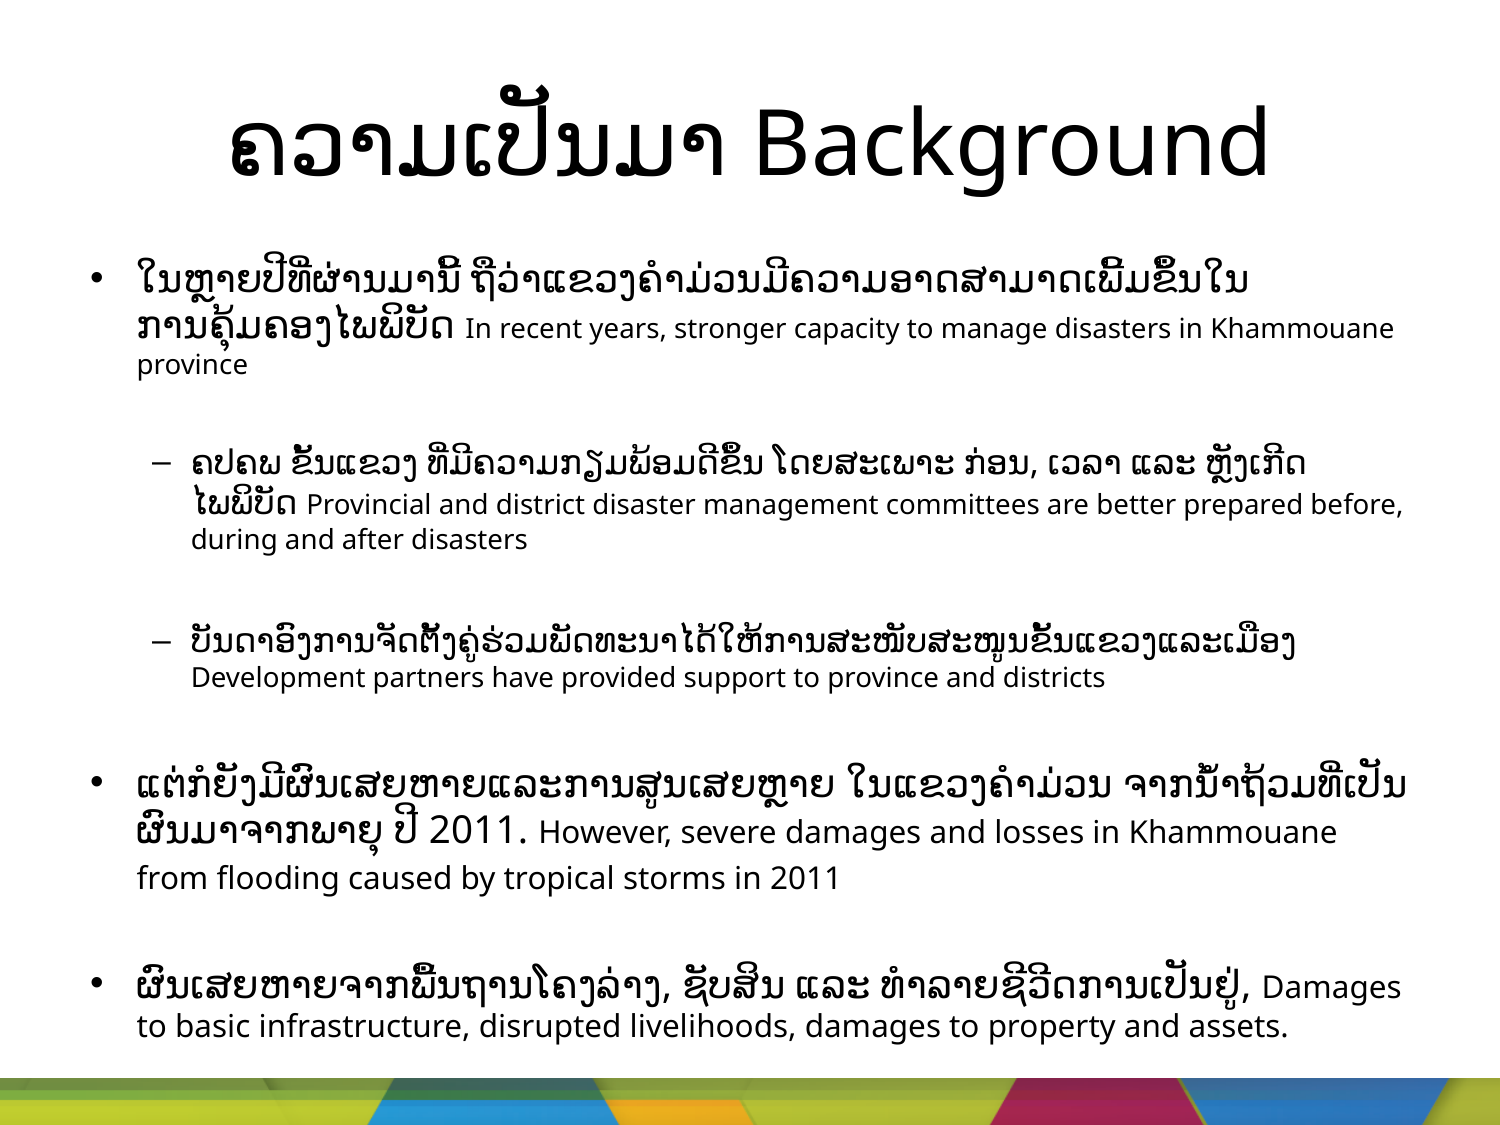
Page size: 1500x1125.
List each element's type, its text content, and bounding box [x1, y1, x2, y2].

picture [0, 1078, 1500, 1125]
title ຄວາມເປັນມາ Background [75, 45, 1425, 233]
list ໃນຫຼາຍປີທີ່ຜ່ານມານີ້ ຖືວ່າແຂວງຄໍາມ່ວນມີຄວາມອາດສາມາດເພີ້ມຂຶ້ນໃນການຄຸ້ມຄອງໄພພິບັດ In recent years, stronger capacity to manage disasters in Khammouane province ຄປຄພ ຂັ້ນແຂວງ ທີ່ມີຄວາມກຽມພ້ອມດີຂຶ້ນ ໂດຍສະເພາະ ກ່ອນ, ເວລາ ແລະ ຫຼັງເກີດໄພພິບັດ Provincial and district disaster management committees are better prepared before, during and after disasters ບັນດາອົງການຈັດຕັ້ງຄູ່ຮ່ວມພັດທະນາໄດ້ໃຫ້ການສະໜັບສະໜູນຂັ້ນແຂວງແລະເມືອງ Development partners have provided support to province and districts ແຕ່ກໍຍັງມີຜົນເສຍຫາຍແລະການສູນເສຍຫຼາຍ ໃນແຂວງຄໍາມ່ວນ ຈາກນໍ້າຖ້ວມທີ່ເປັນຜົນມາຈາກພາຍຸ ປີ 2011. However, severe damages and losses in Khammouane from flooding caused by tropical storms in 2011 ຜົນເສຍຫາຍຈາກພື້ນຖານໂຄງລ່າງ, ຊັບສິນ ແລະ ທໍາລາຍຊີວີດການເປັນຢູ່, Damages to basic infrastructure, disrupted livelihoods, damages to property and assets. [75, 246, 1425, 1067]
